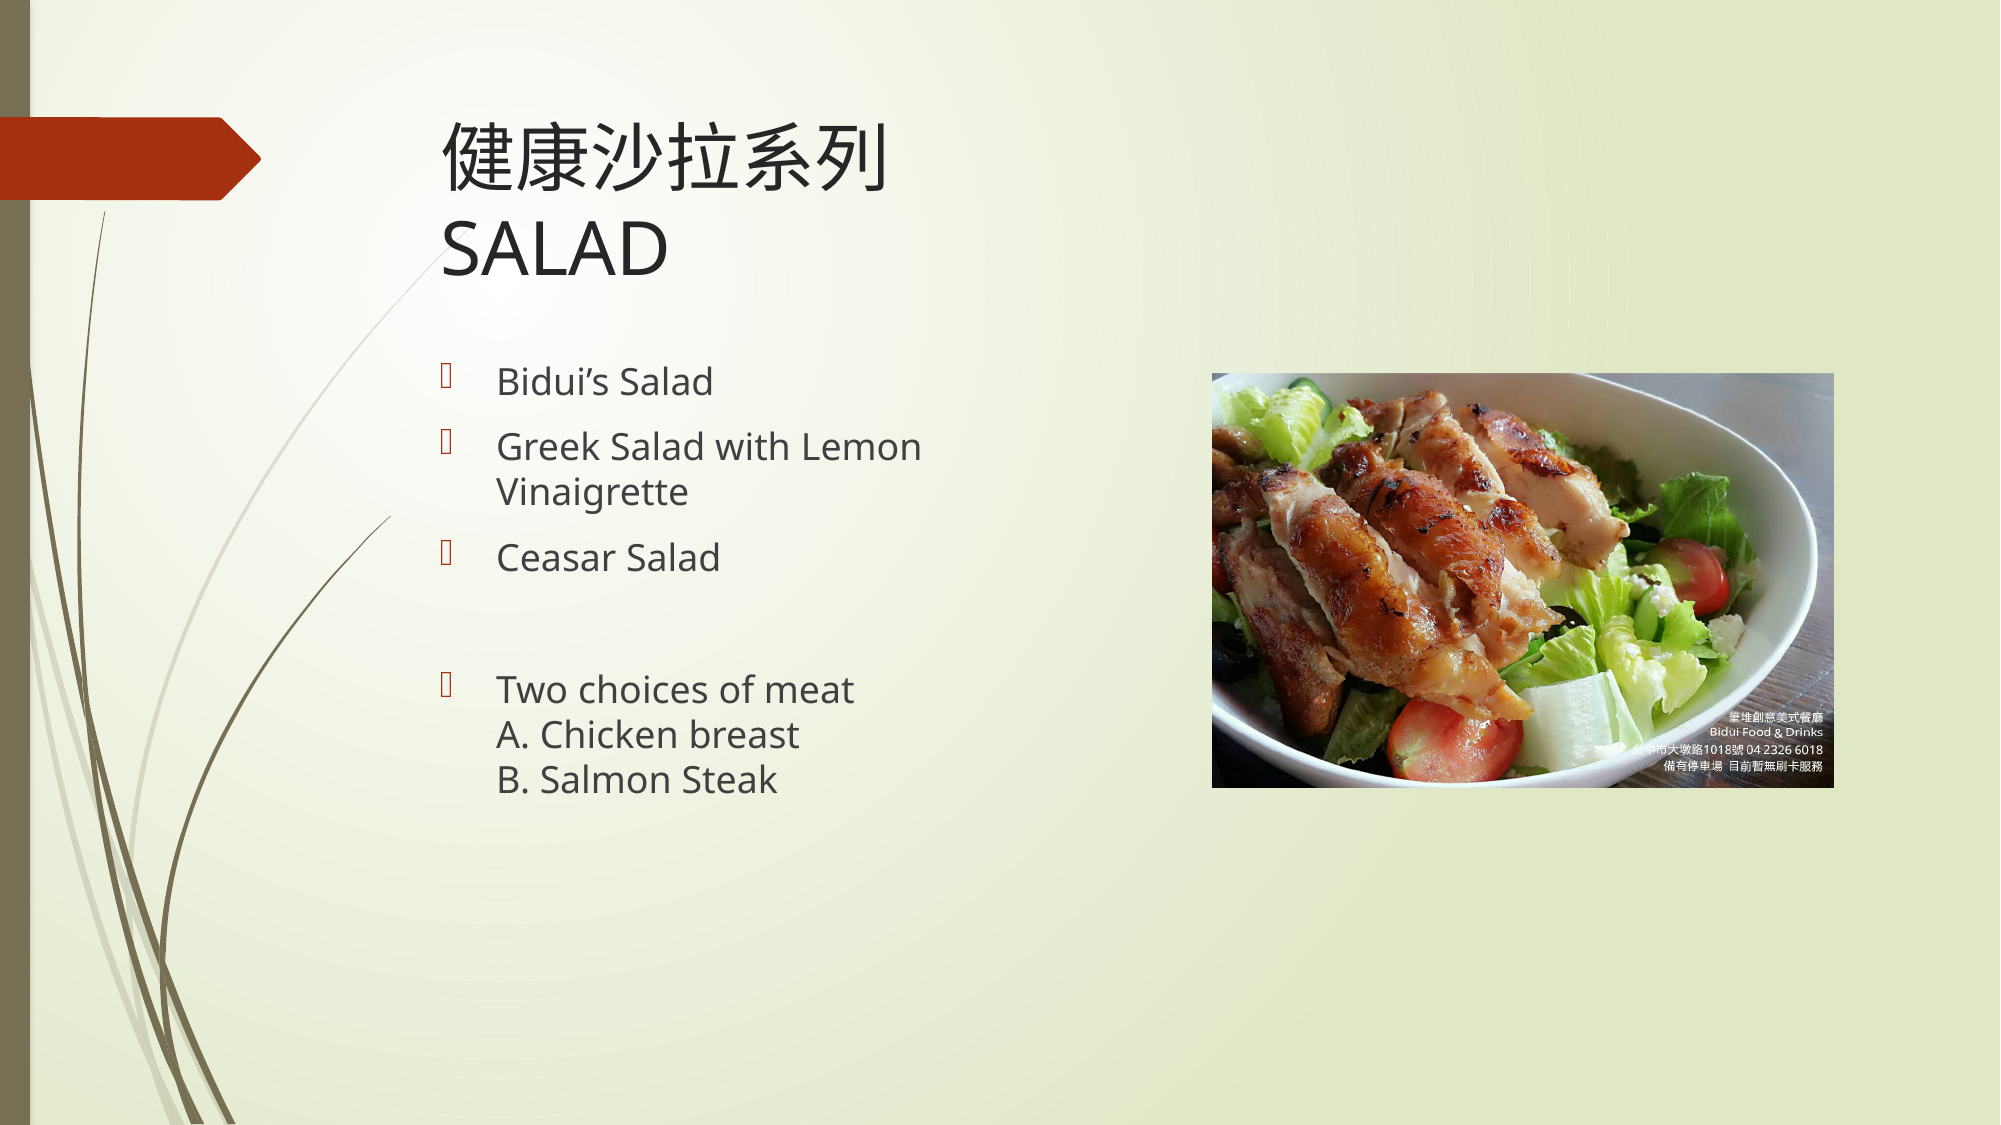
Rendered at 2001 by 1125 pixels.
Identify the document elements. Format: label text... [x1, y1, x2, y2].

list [1212, 373, 1834, 788]
list Bidui’s Salad Greek Salad with Lemon Vinaigrette Ceasar Salad Two choices of meat A. Chicken breast B. Salmon Steak [424, 350, 1133, 970]
title 健康沙拉系列 SALAD [425, 102, 1888, 313]
